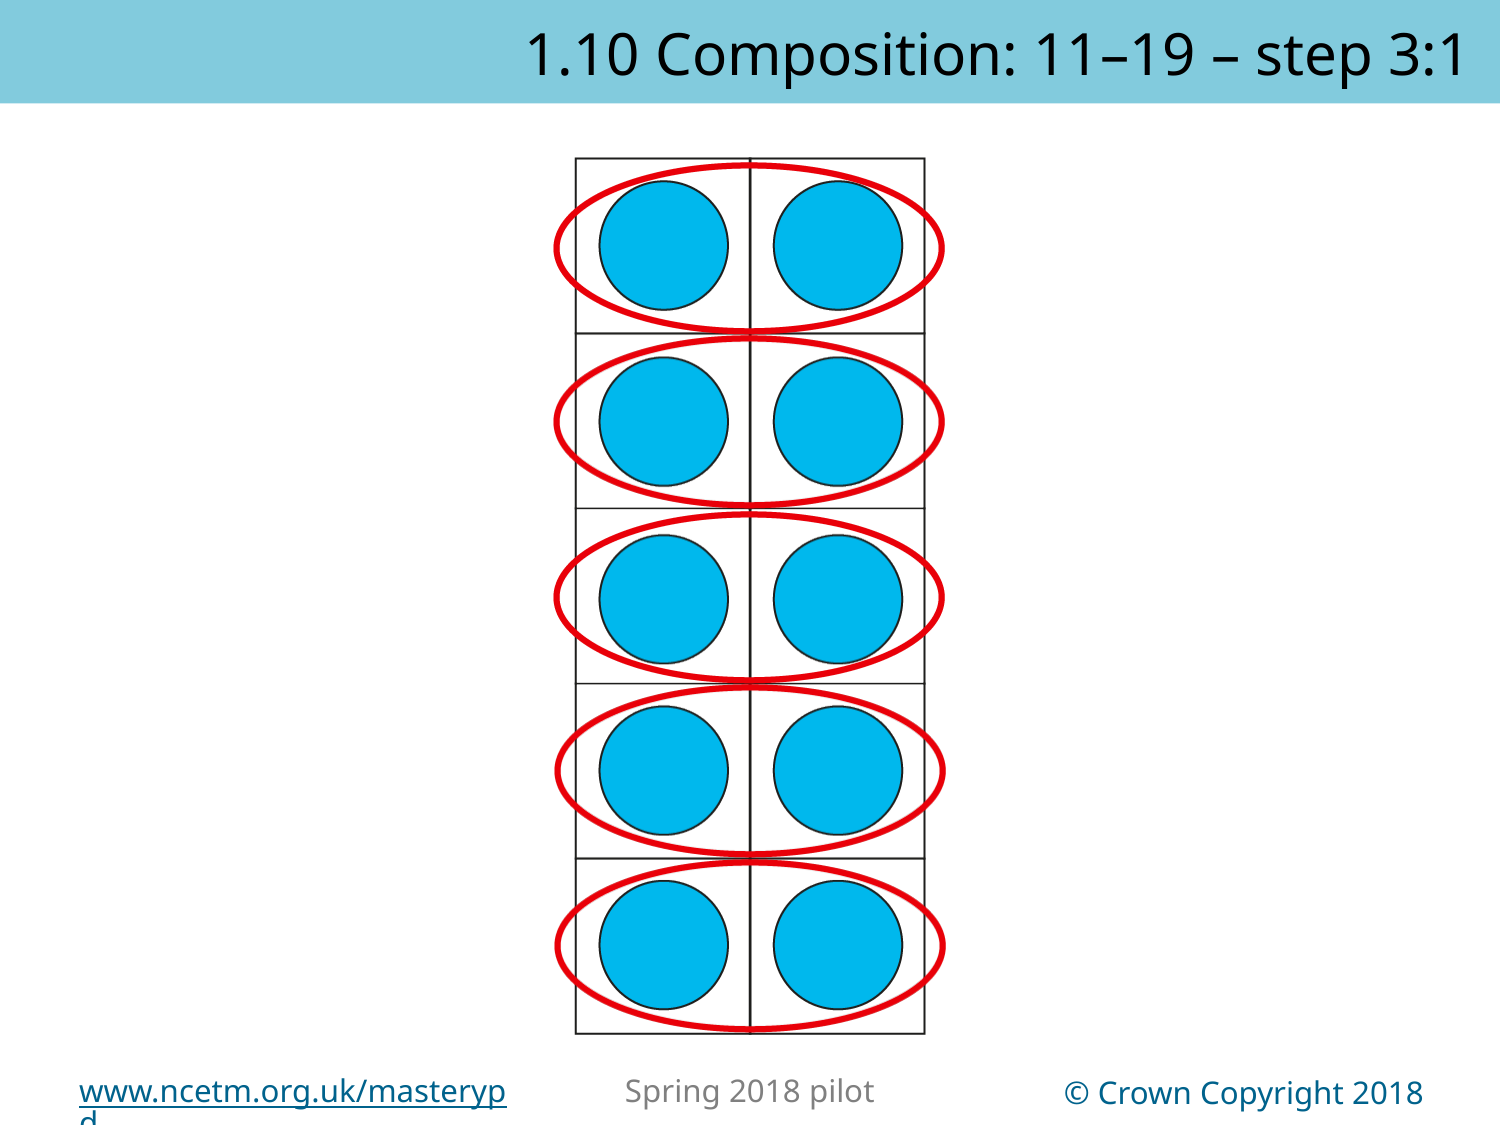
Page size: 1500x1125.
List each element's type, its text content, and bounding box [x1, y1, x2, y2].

picture [553, 157, 946, 1036]
list 1.10 Composition: 11–19 – step 3:1 [0, 0, 1500, 104]
